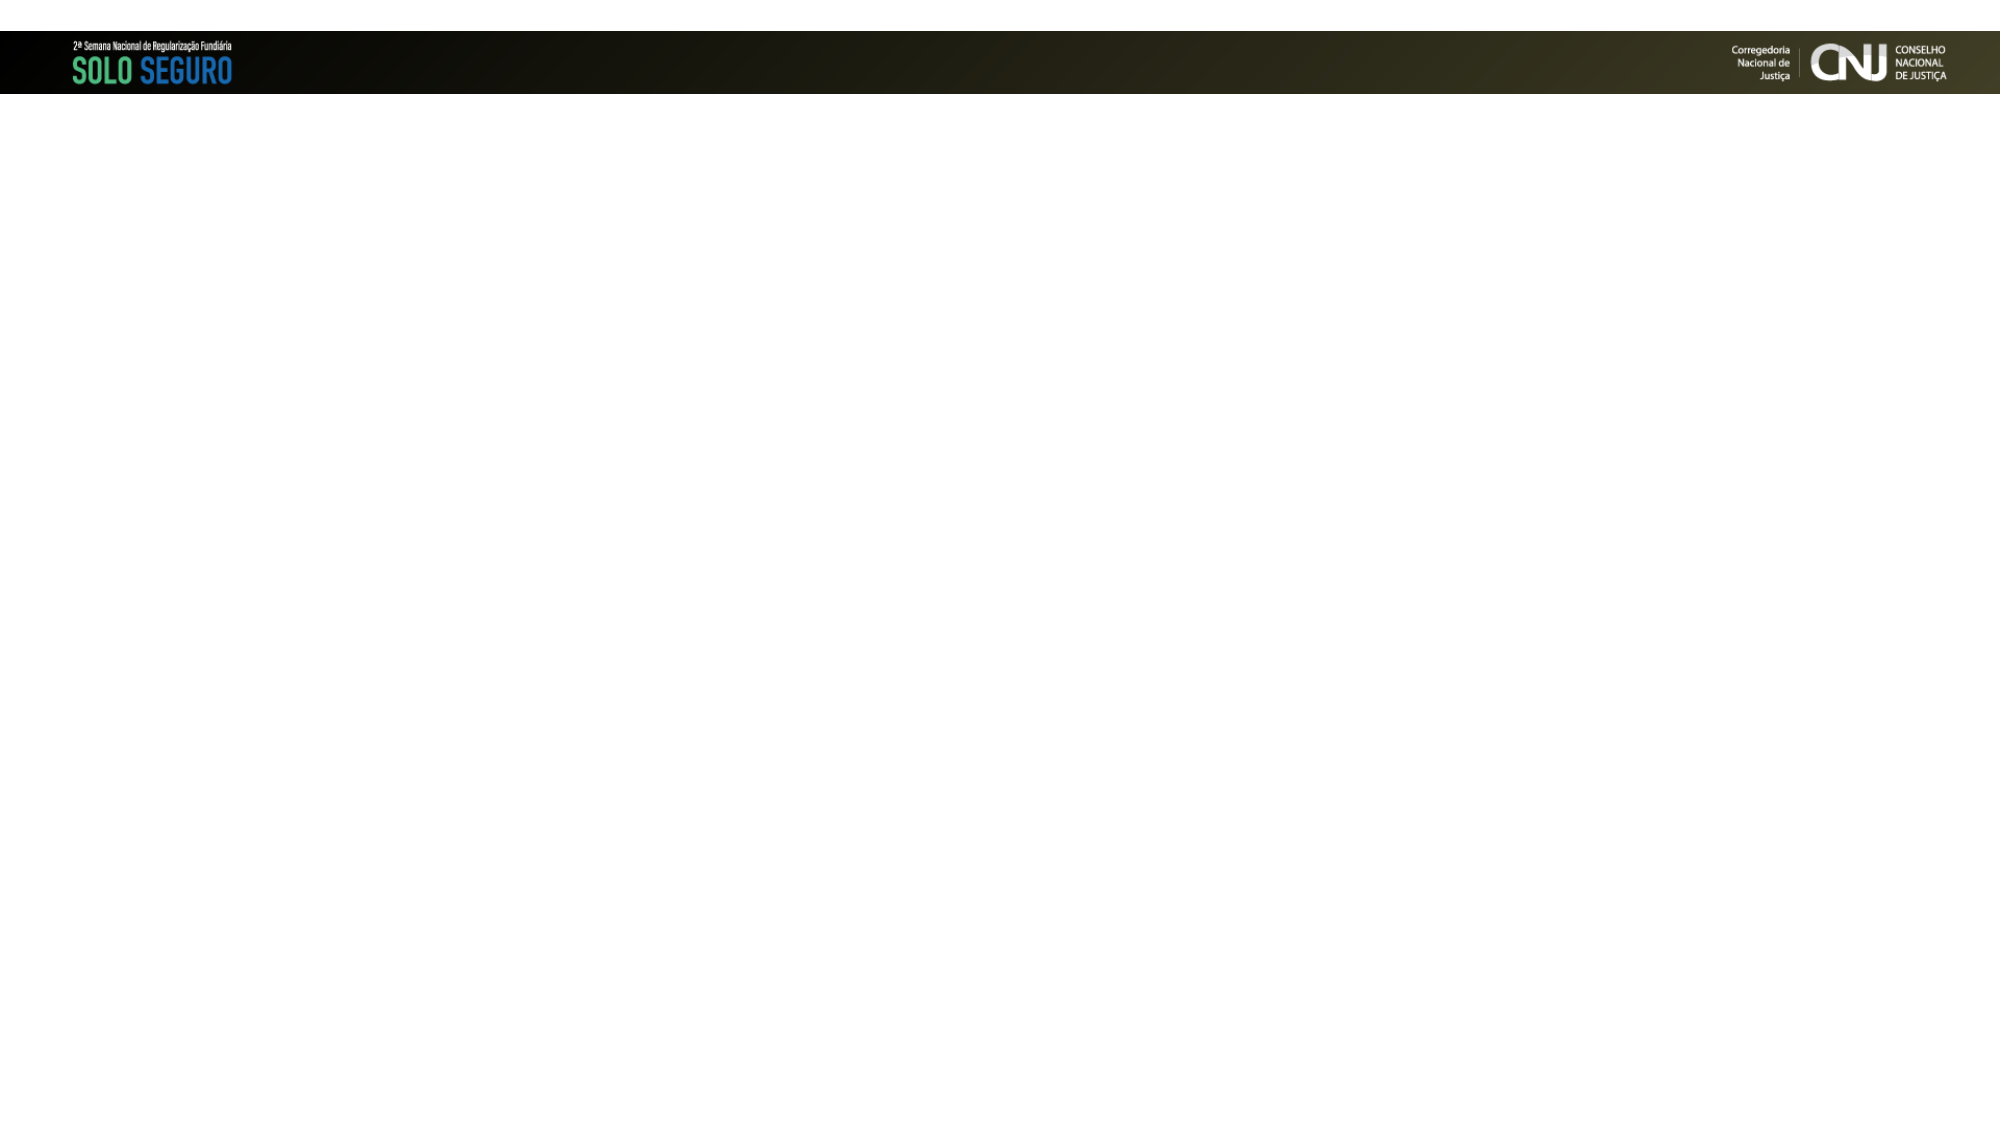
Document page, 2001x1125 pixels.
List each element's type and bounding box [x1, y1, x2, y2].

picture [0, 31, 2000, 94]
